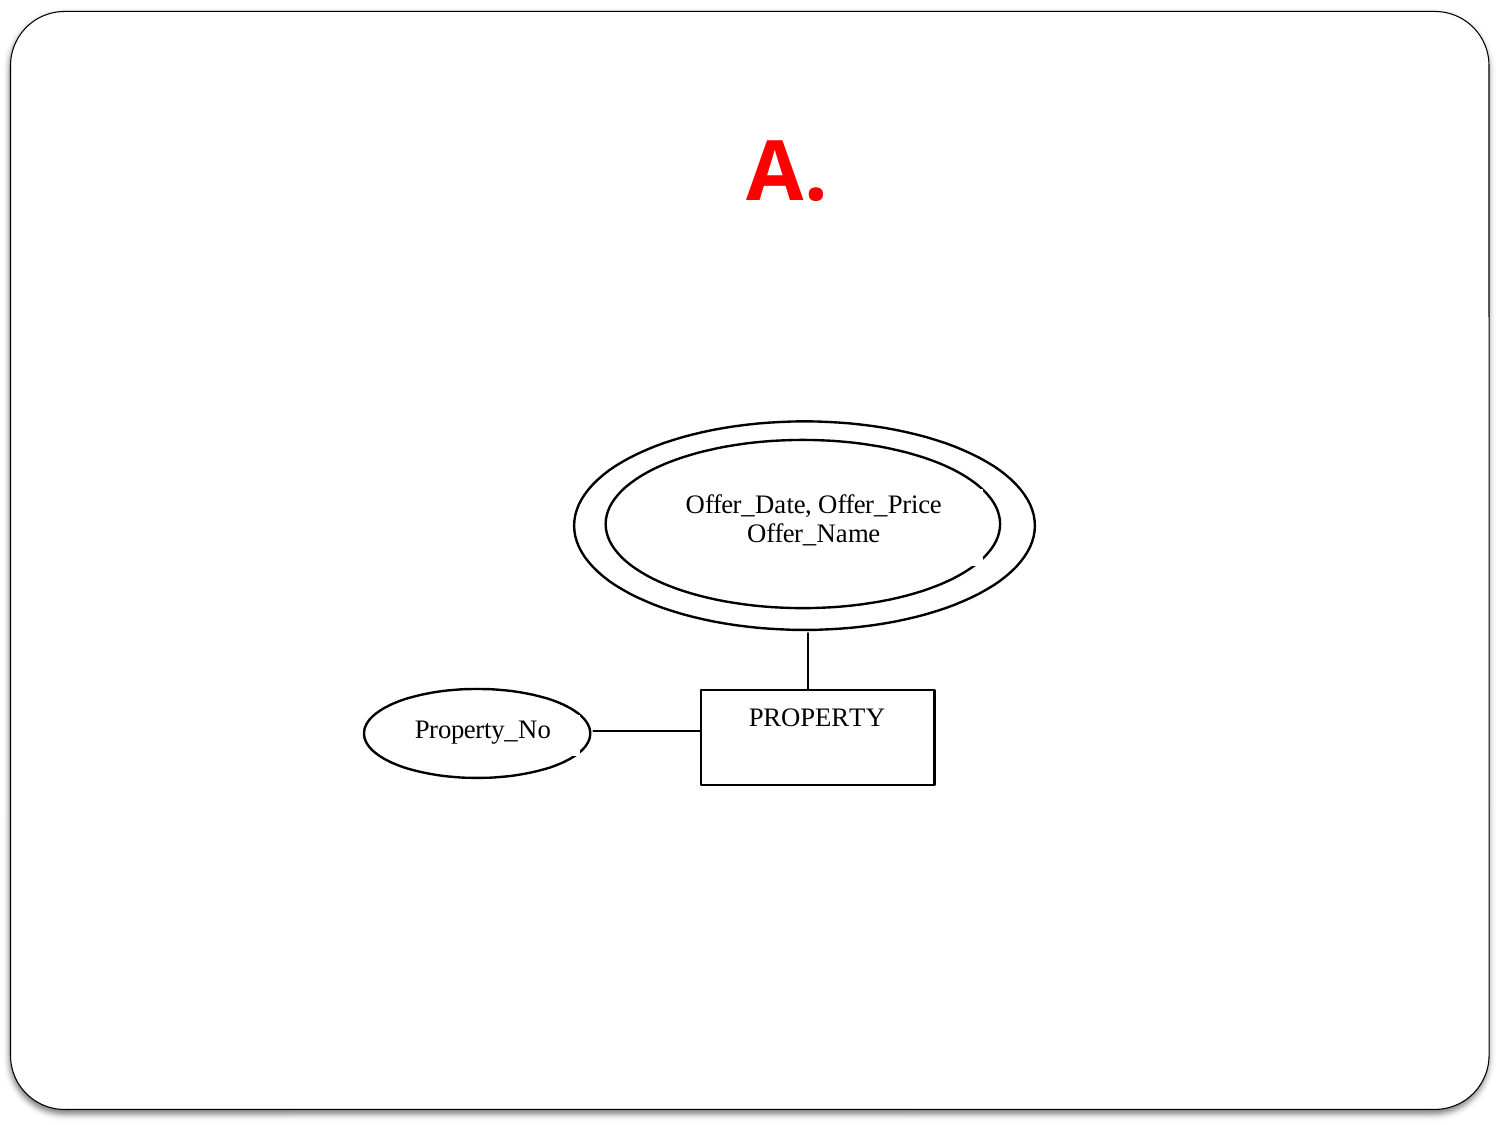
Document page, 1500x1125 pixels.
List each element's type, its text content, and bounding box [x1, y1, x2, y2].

picture [87, 412, 1500, 839]
title .A [150, 45, 1425, 233]
